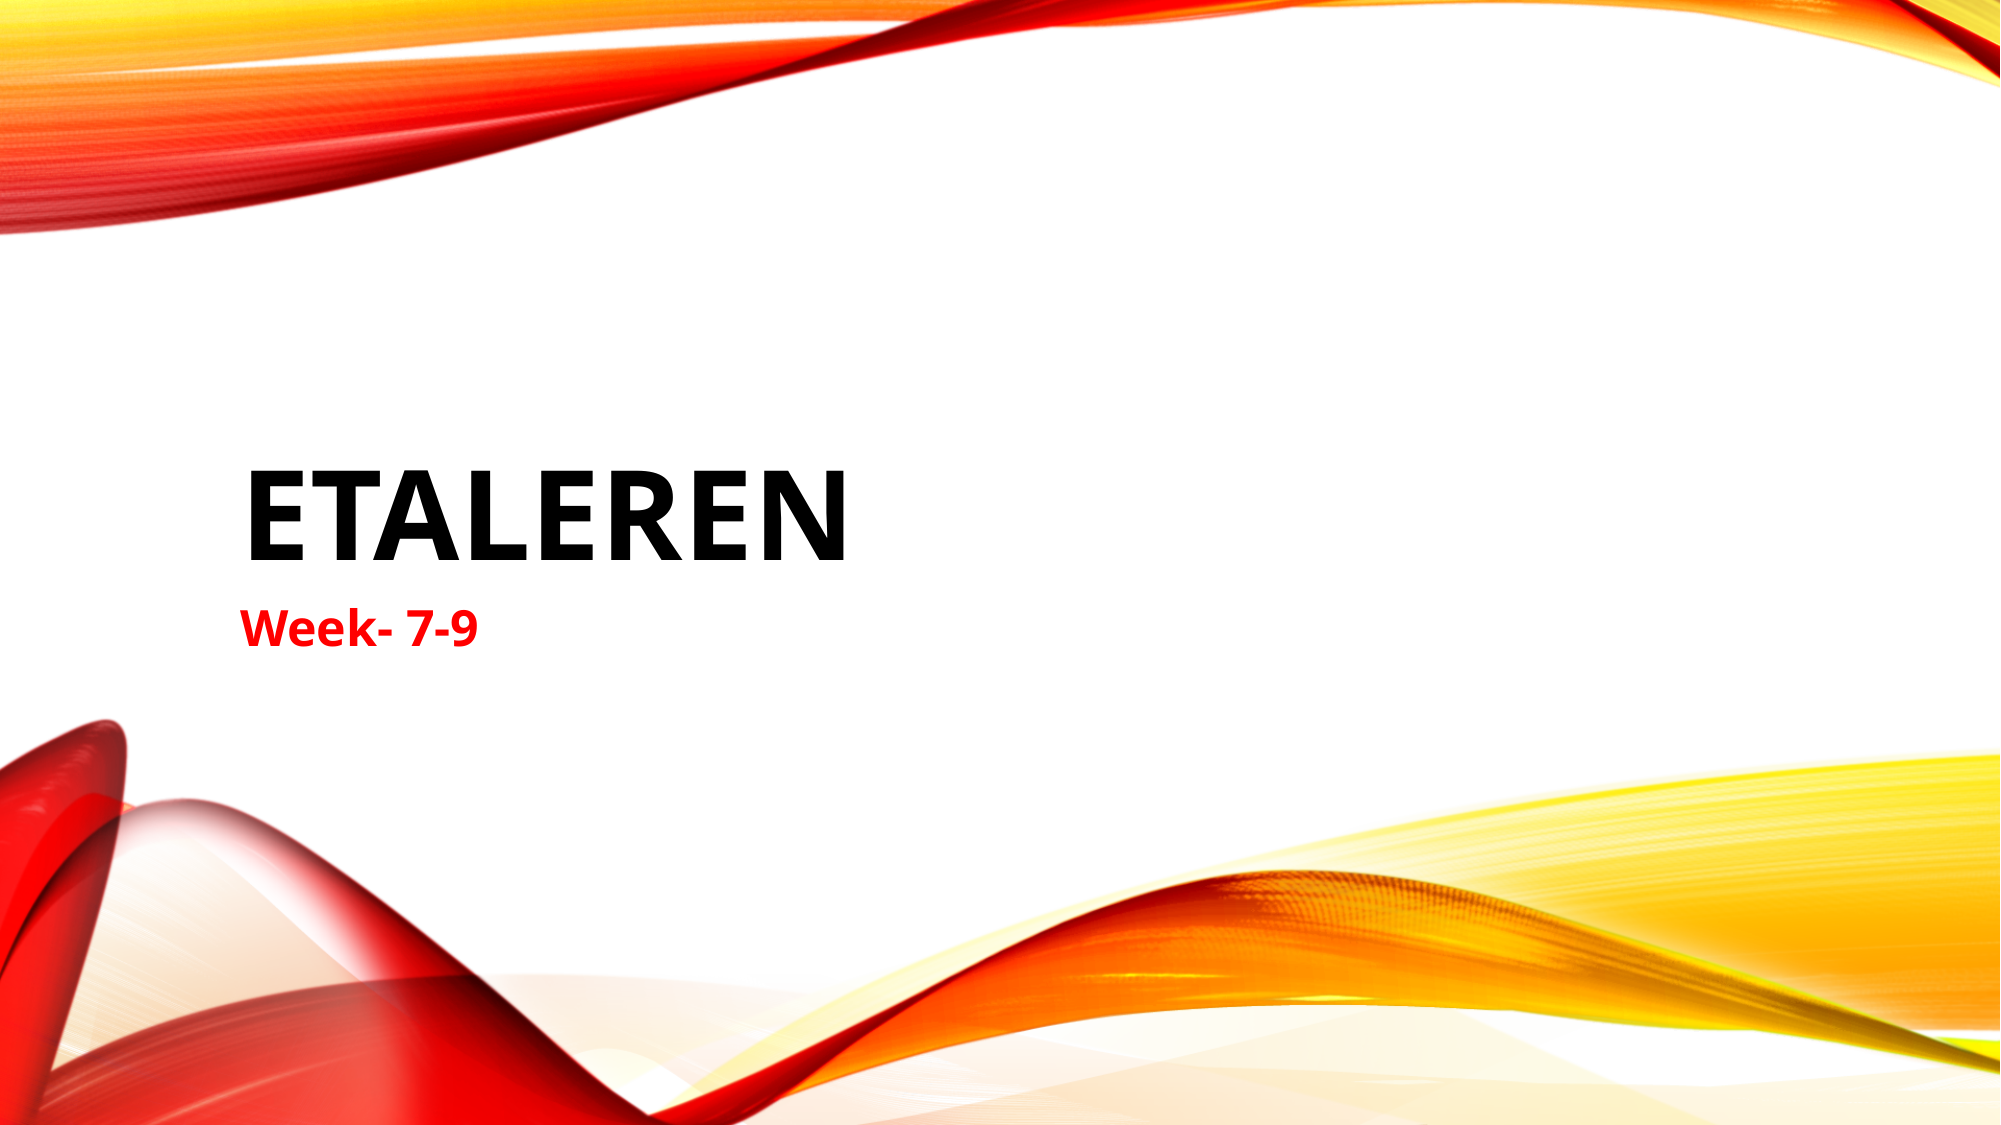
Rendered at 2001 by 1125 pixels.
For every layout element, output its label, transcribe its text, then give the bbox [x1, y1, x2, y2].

picture [0, 717, 2000, 1125]
picture [0, 0, 2000, 237]
subtitle Week- 7-9 [225, 595, 1775, 709]
title Etaleren [225, 295, 1775, 595]
